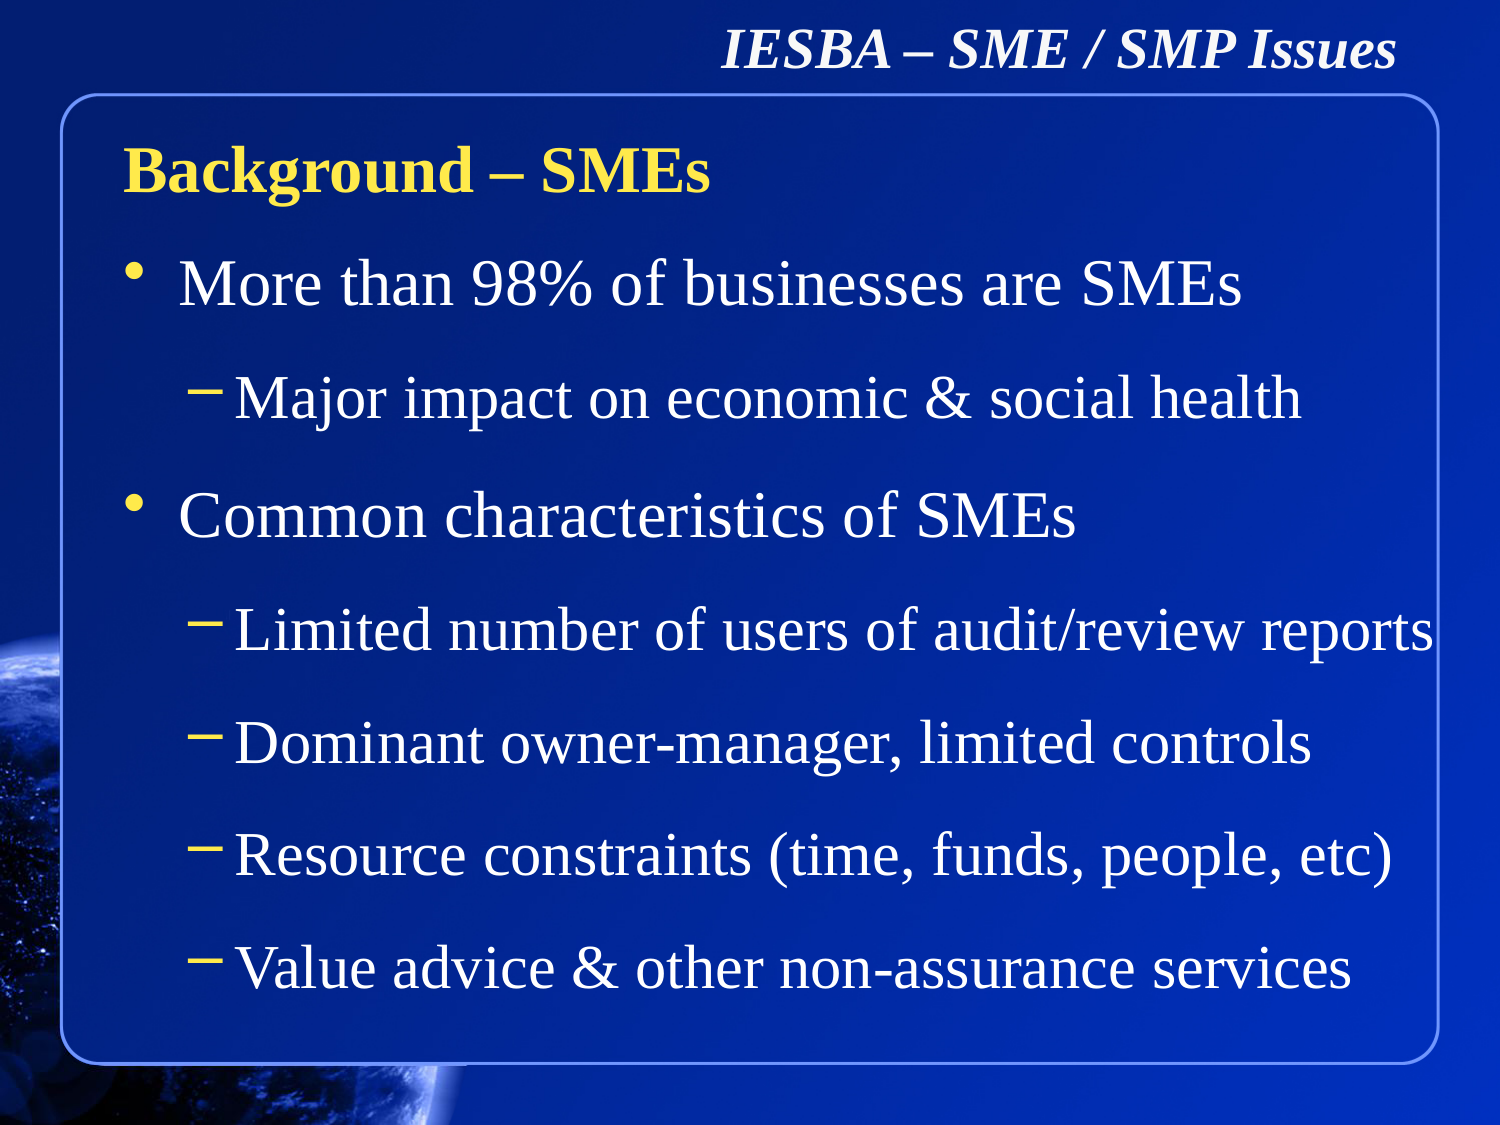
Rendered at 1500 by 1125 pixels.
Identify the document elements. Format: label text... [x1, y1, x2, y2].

title IESBA – SME / SMP Issues [149, 0, 1414, 92]
picture [0, 0, 1500, 1125]
list Background – SMEs [107, 118, 1411, 215]
list More than 98% of businesses are SMEs Major impact on economic & social health Common characteristics of SMEs Limited number of users of audit/review reports Dominant owner-manager, limited controls Resource constraints (time, funds, people, etc) Value advice & other non-assurance services [107, 230, 1459, 1048]
